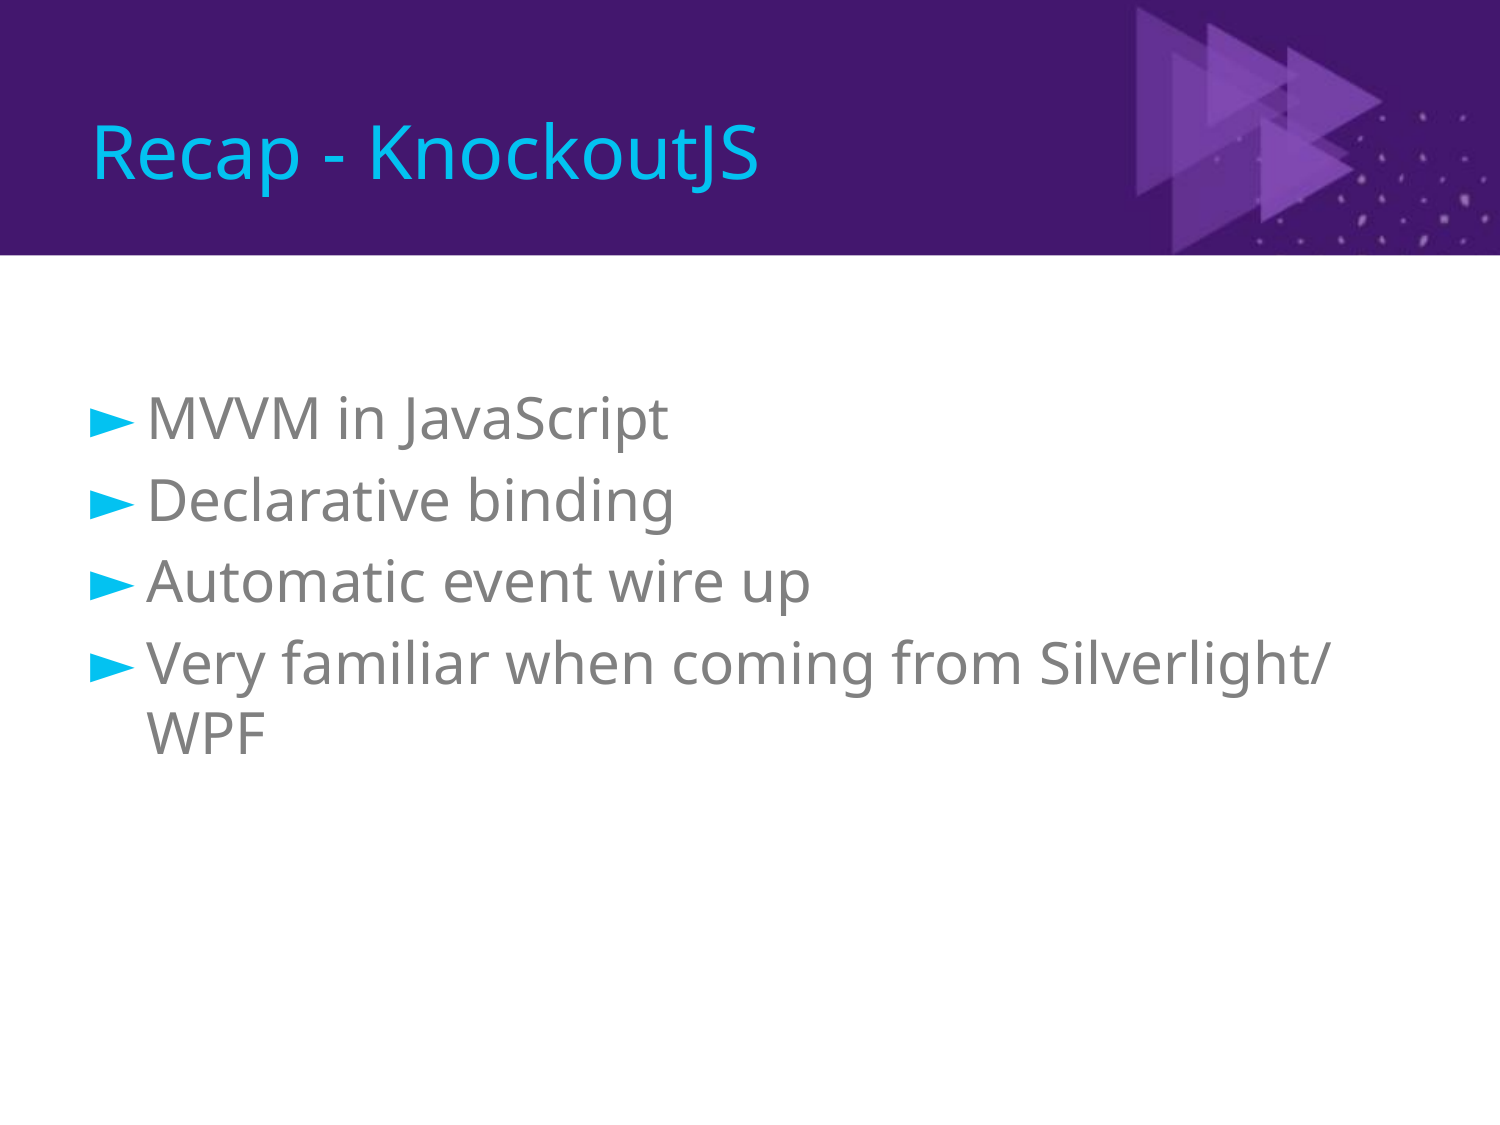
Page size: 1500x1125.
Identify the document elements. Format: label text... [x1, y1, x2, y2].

picture [0, 0, 1500, 255]
list MVVM in JavaScript Declarative binding Automatic event wire up Very familiar when coming from Silverlight/ WPF [75, 373, 1425, 1005]
title Recap - KnockoutJS [75, 56, 1425, 244]
